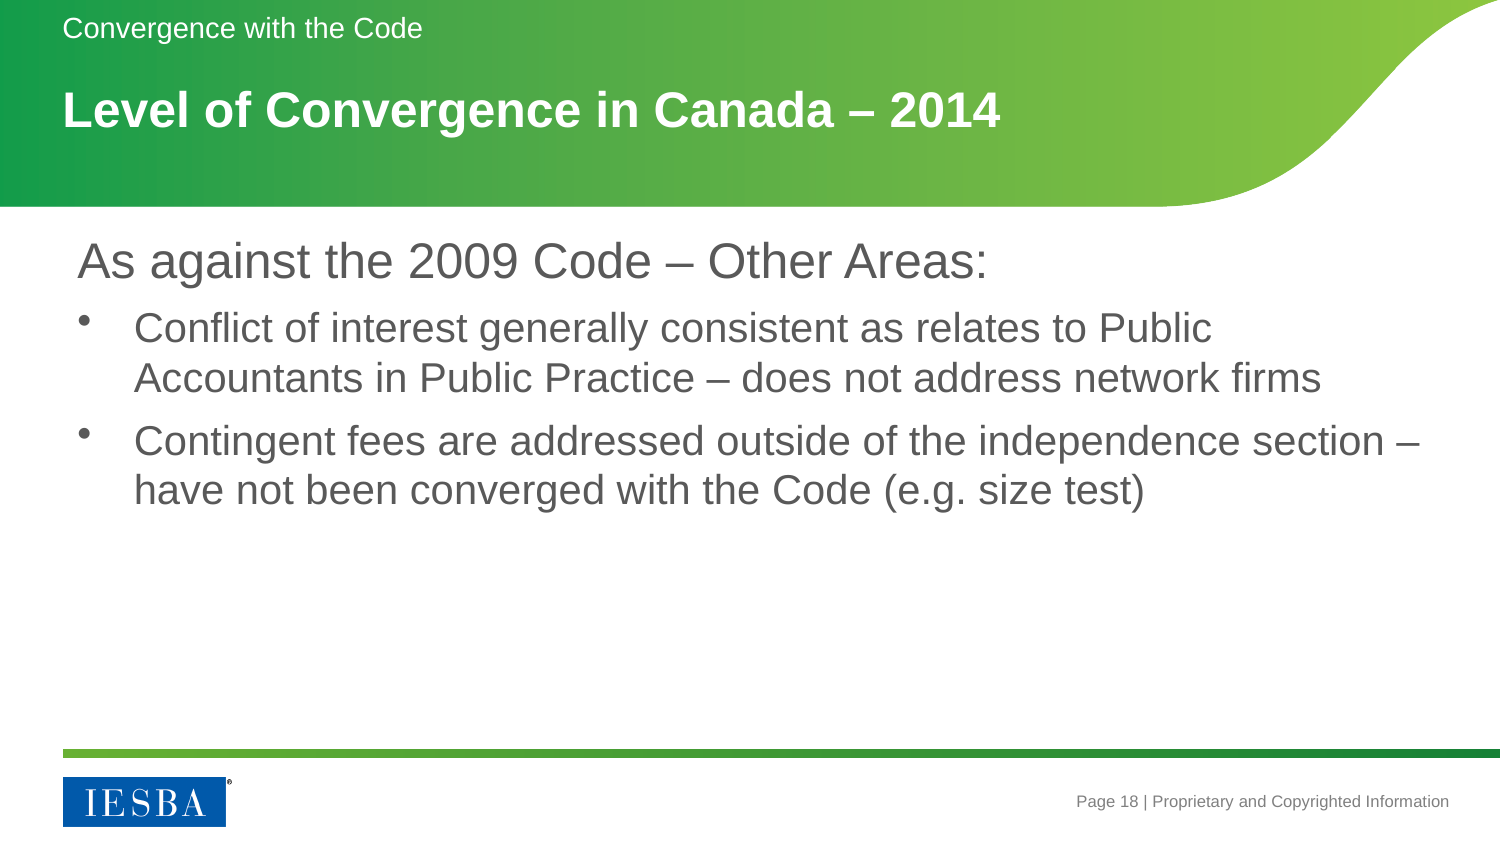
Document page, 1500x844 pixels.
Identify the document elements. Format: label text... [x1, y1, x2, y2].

subtitle Convergence with the Code [62, 9, 500, 38]
picture [0, 0, 1500, 207]
title Level of Convergence in Canada – 2014 [62, 75, 1300, 141]
list As against the 2009 Code – Other Areas: Conflict of interest generally consistent as relates to Public Accountants in Public Practice – does not address network firms Contingent fees are addressed outside of the independence section – have not been converged with the Code (e.g. size test) [62, 220, 1450, 724]
picture [63, 777, 232, 827]
